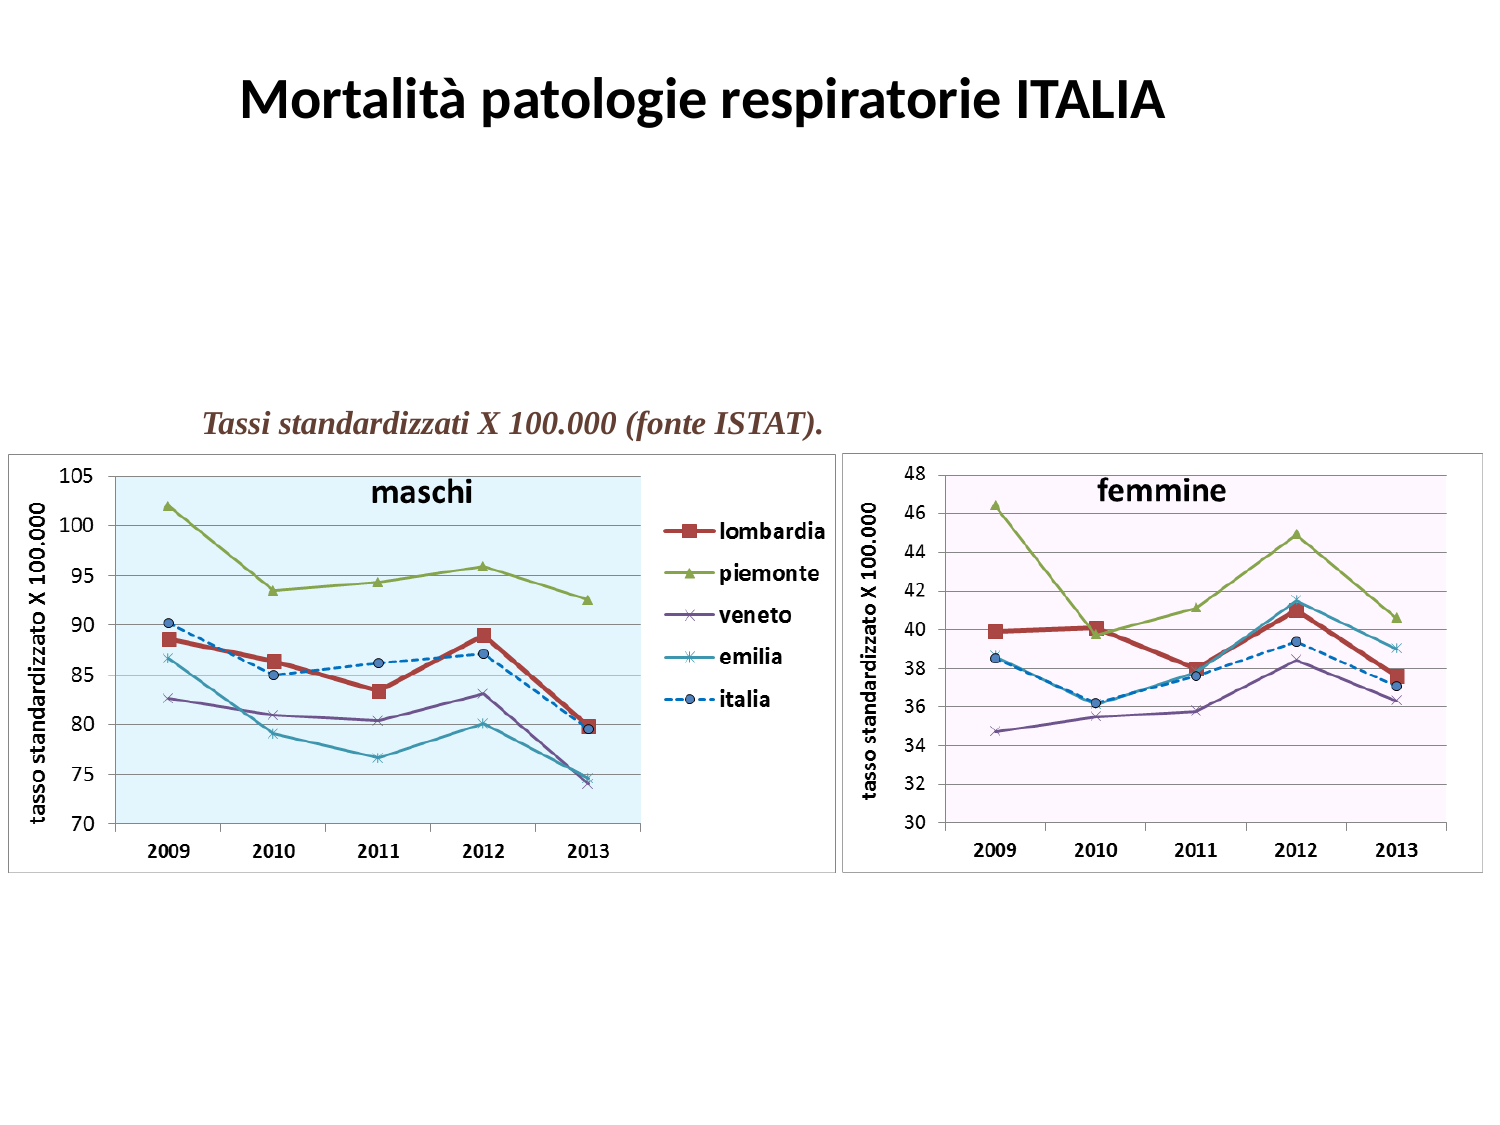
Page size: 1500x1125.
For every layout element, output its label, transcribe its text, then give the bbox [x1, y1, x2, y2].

text_box Tassi standardizzati X 100.000 (fonte ISTAT). [186, 393, 841, 449]
text_box Mortalità patologie respiratorie ITALIA [224, 52, 1182, 138]
picture [7, 452, 1483, 874]
